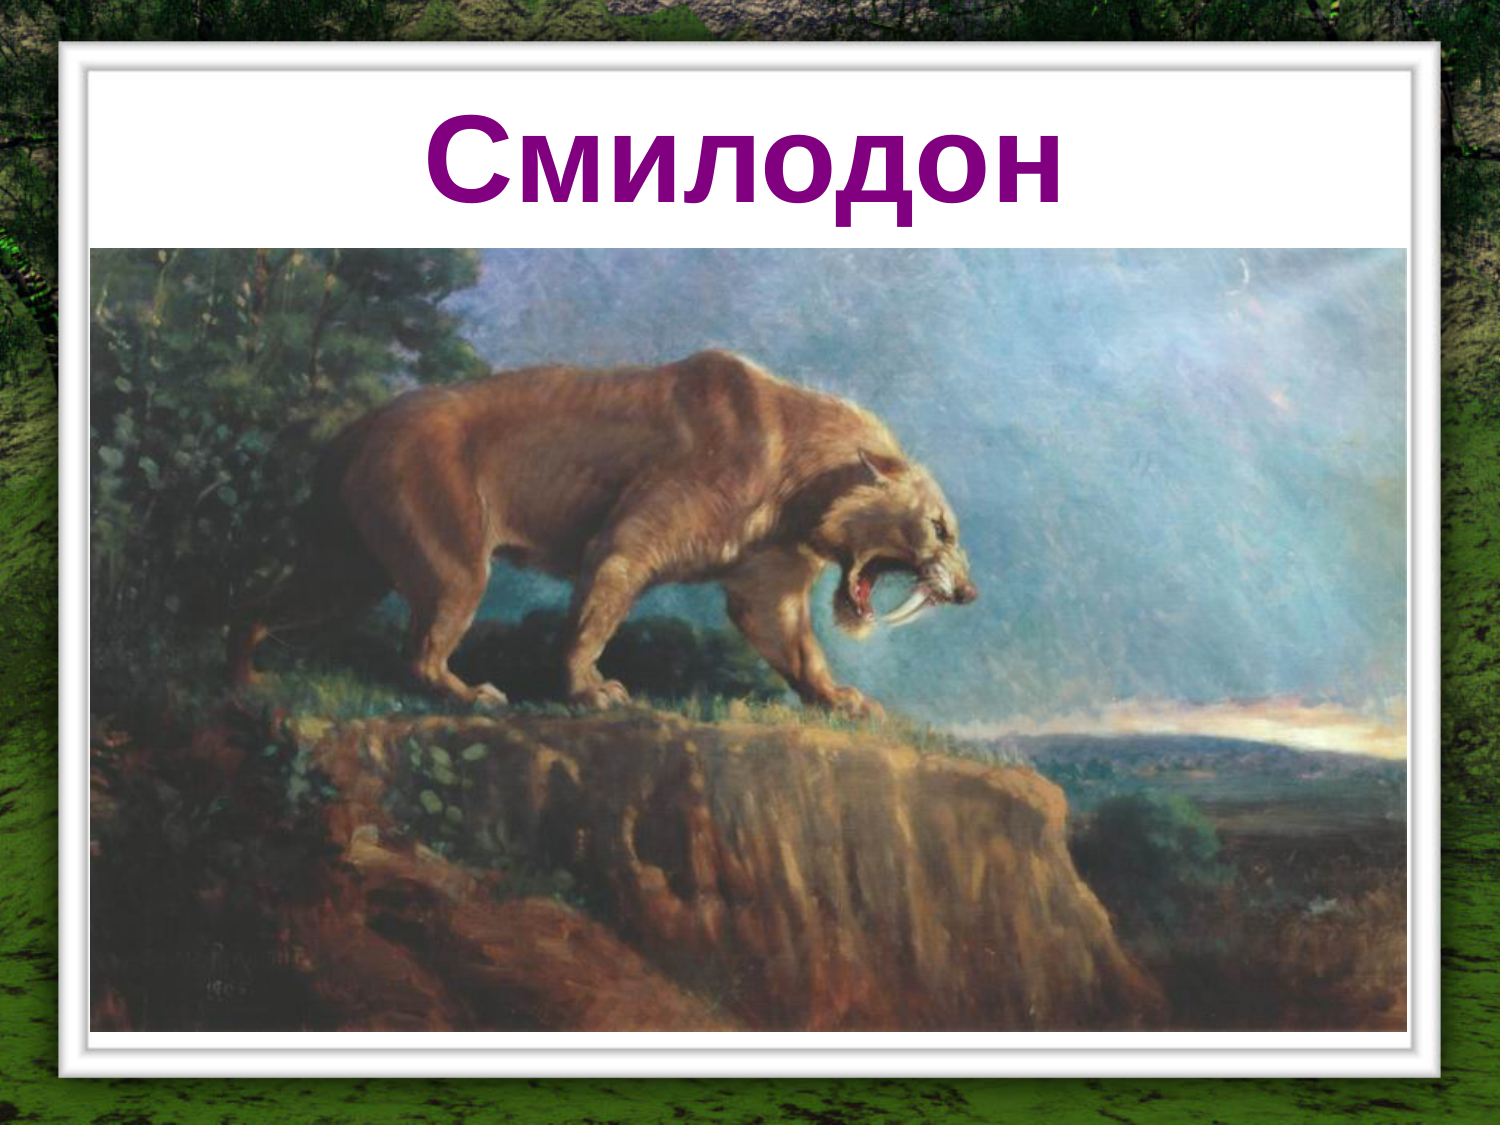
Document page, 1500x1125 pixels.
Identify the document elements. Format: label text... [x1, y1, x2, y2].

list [90, 248, 1407, 1032]
title Смилодон [70, 58, 1421, 247]
picture [0, 0, 1500, 1125]
